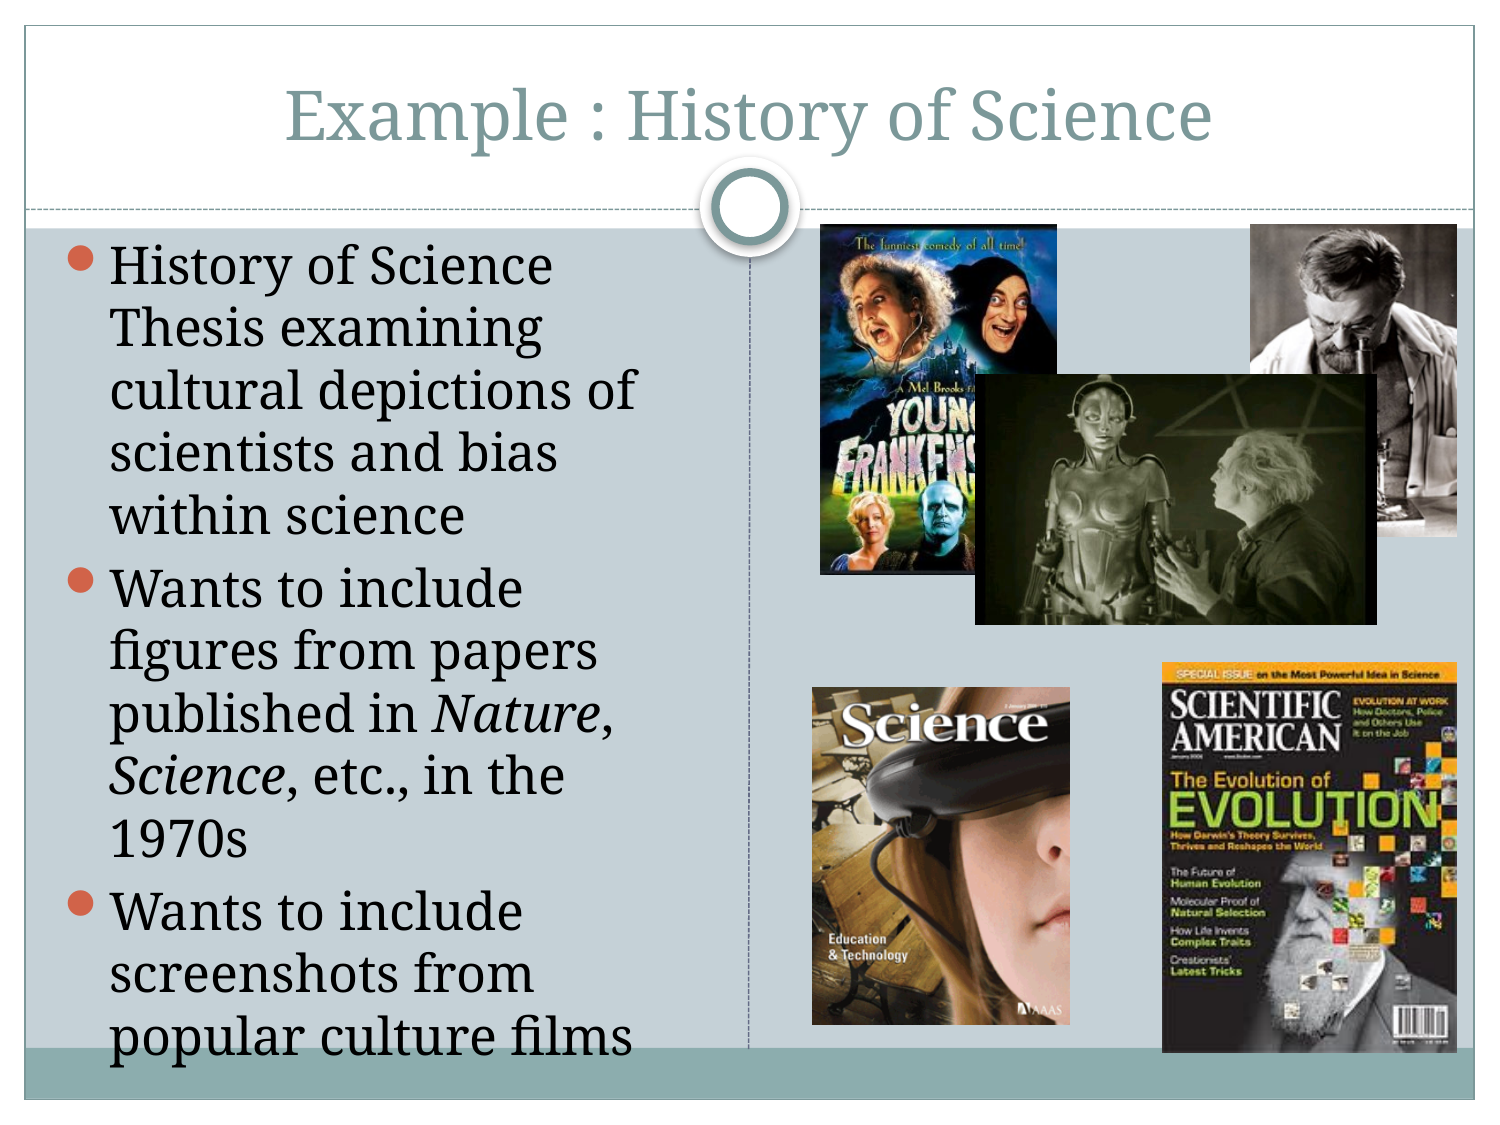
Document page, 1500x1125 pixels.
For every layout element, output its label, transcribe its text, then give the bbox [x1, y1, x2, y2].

list History of Science Thesis examining cultural depictions of scientists and bias within science Wants to include figures from papers published in Nature, Science, etc., in the 1970s Wants to include screenshots from popular culture films [49, 224, 712, 993]
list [787, 224, 1090, 576]
picture [1162, 662, 1458, 1053]
picture [974, 224, 1457, 626]
picture [812, 687, 1070, 1026]
title Example : History of Science [49, 37, 1450, 162]
